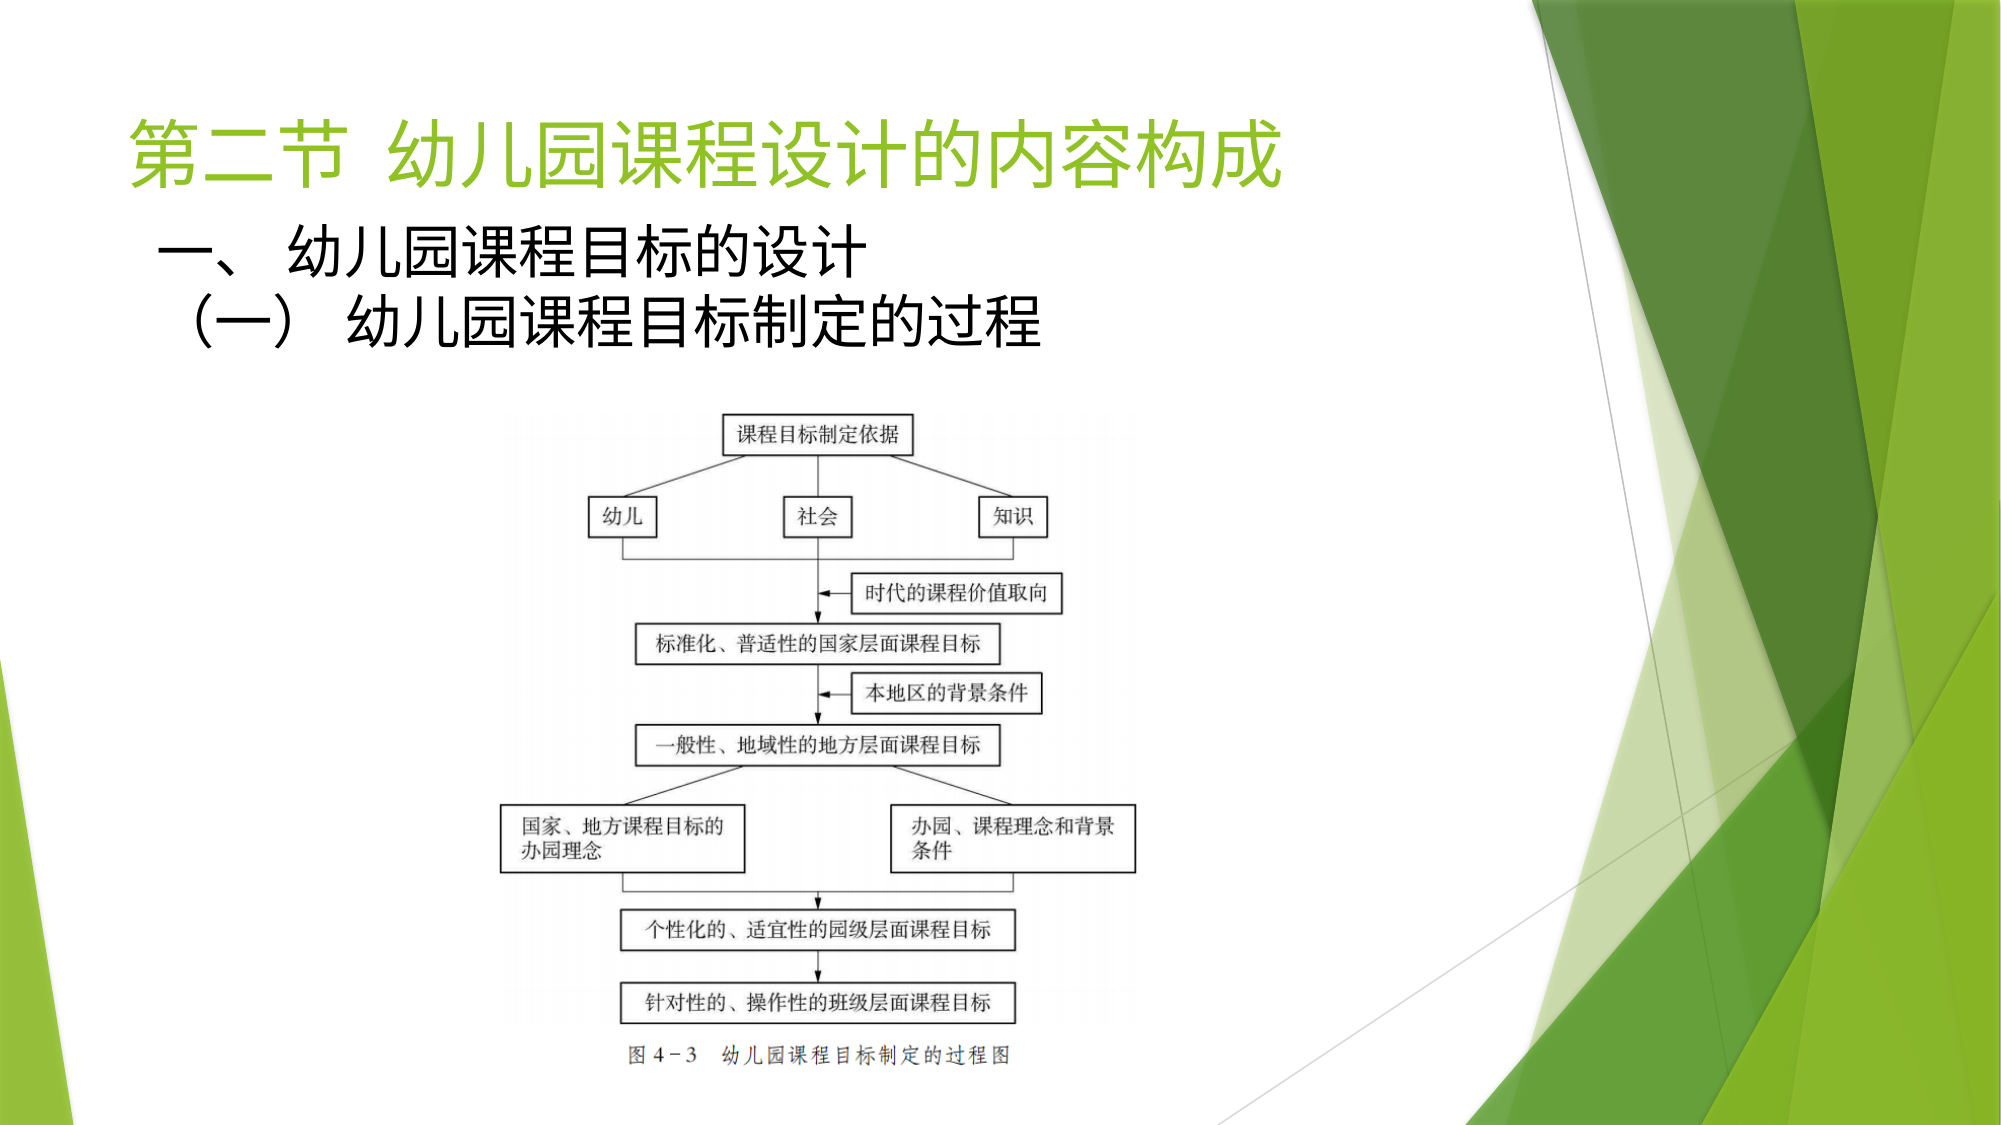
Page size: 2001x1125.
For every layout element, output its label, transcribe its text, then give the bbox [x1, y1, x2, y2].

picture [440, 364, 1193, 1085]
title 第二节 幼儿园课程设计的内容构成 [111, 99, 1522, 317]
text_box 一、 幼儿园课程目标的设计 （一） 幼儿园课程目标制定的过程 [141, 208, 1451, 363]
